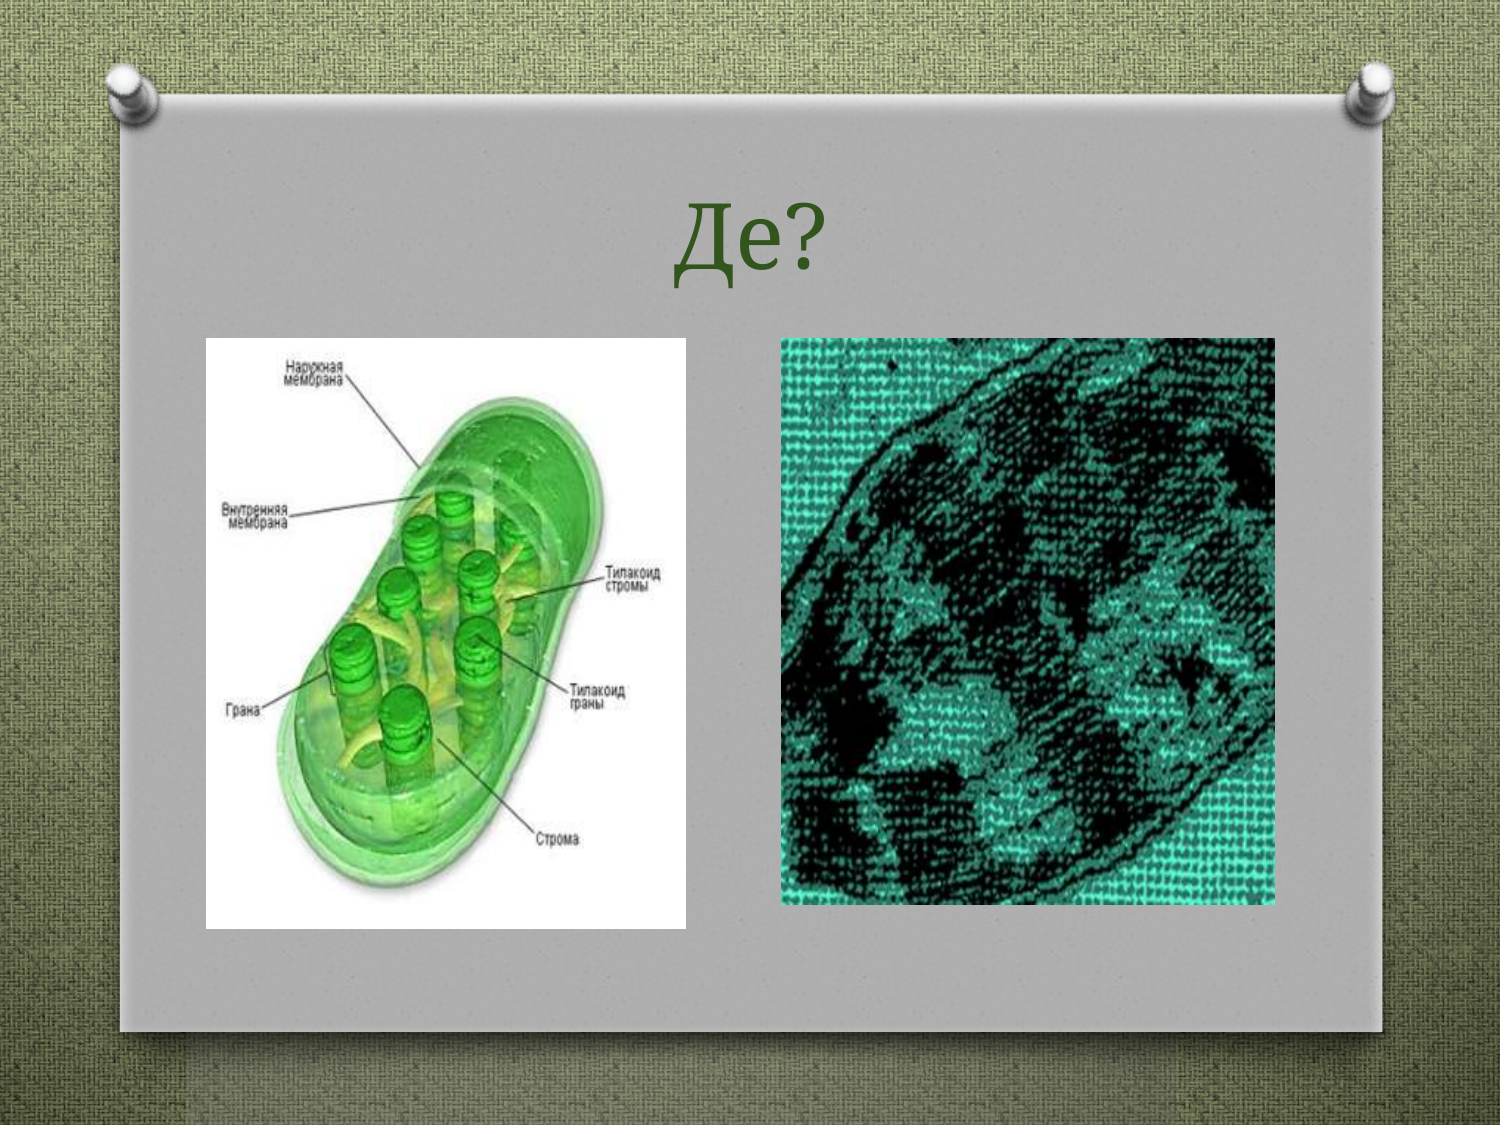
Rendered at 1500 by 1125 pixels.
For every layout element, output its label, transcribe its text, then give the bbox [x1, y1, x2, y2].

title Де? [179, 134, 1323, 332]
picture [1318, 35, 1438, 156]
picture [74, 31, 198, 153]
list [780, 337, 1275, 906]
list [206, 337, 687, 929]
